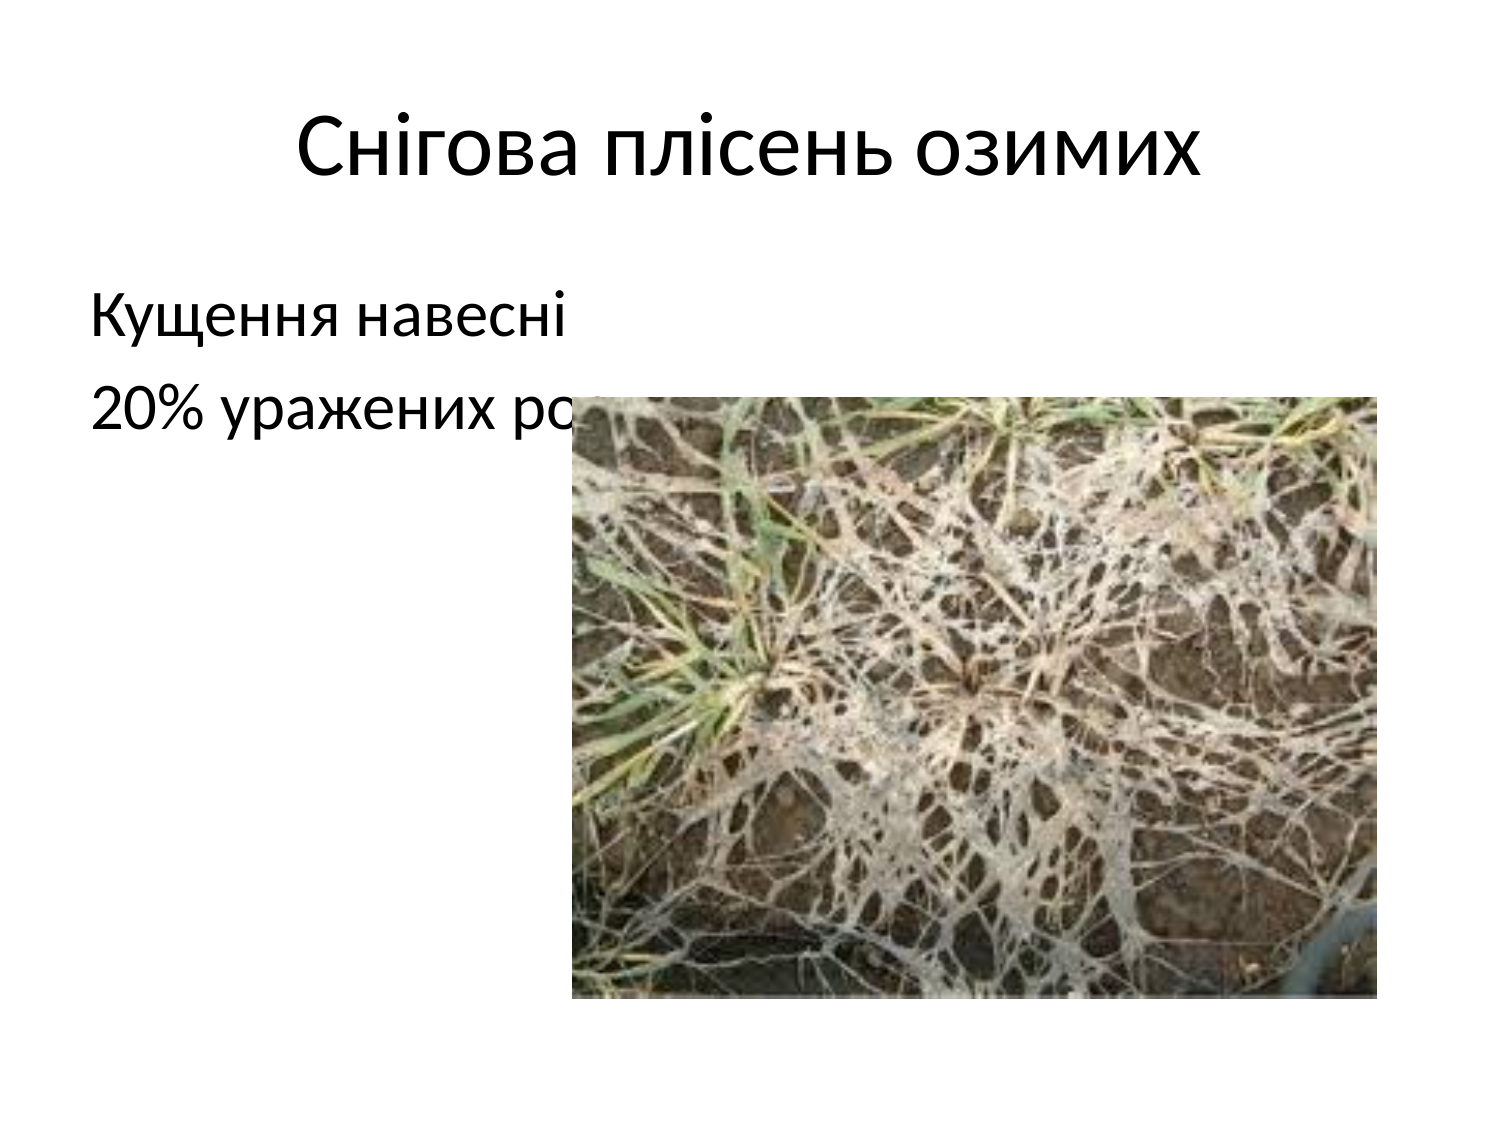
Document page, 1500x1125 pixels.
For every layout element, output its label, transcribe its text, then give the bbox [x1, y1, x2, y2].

list Кущення навесні 20% уражених рослин [75, 262, 1425, 1005]
title Снігова плісень озимих [75, 45, 1425, 233]
picture [572, 396, 1377, 999]
